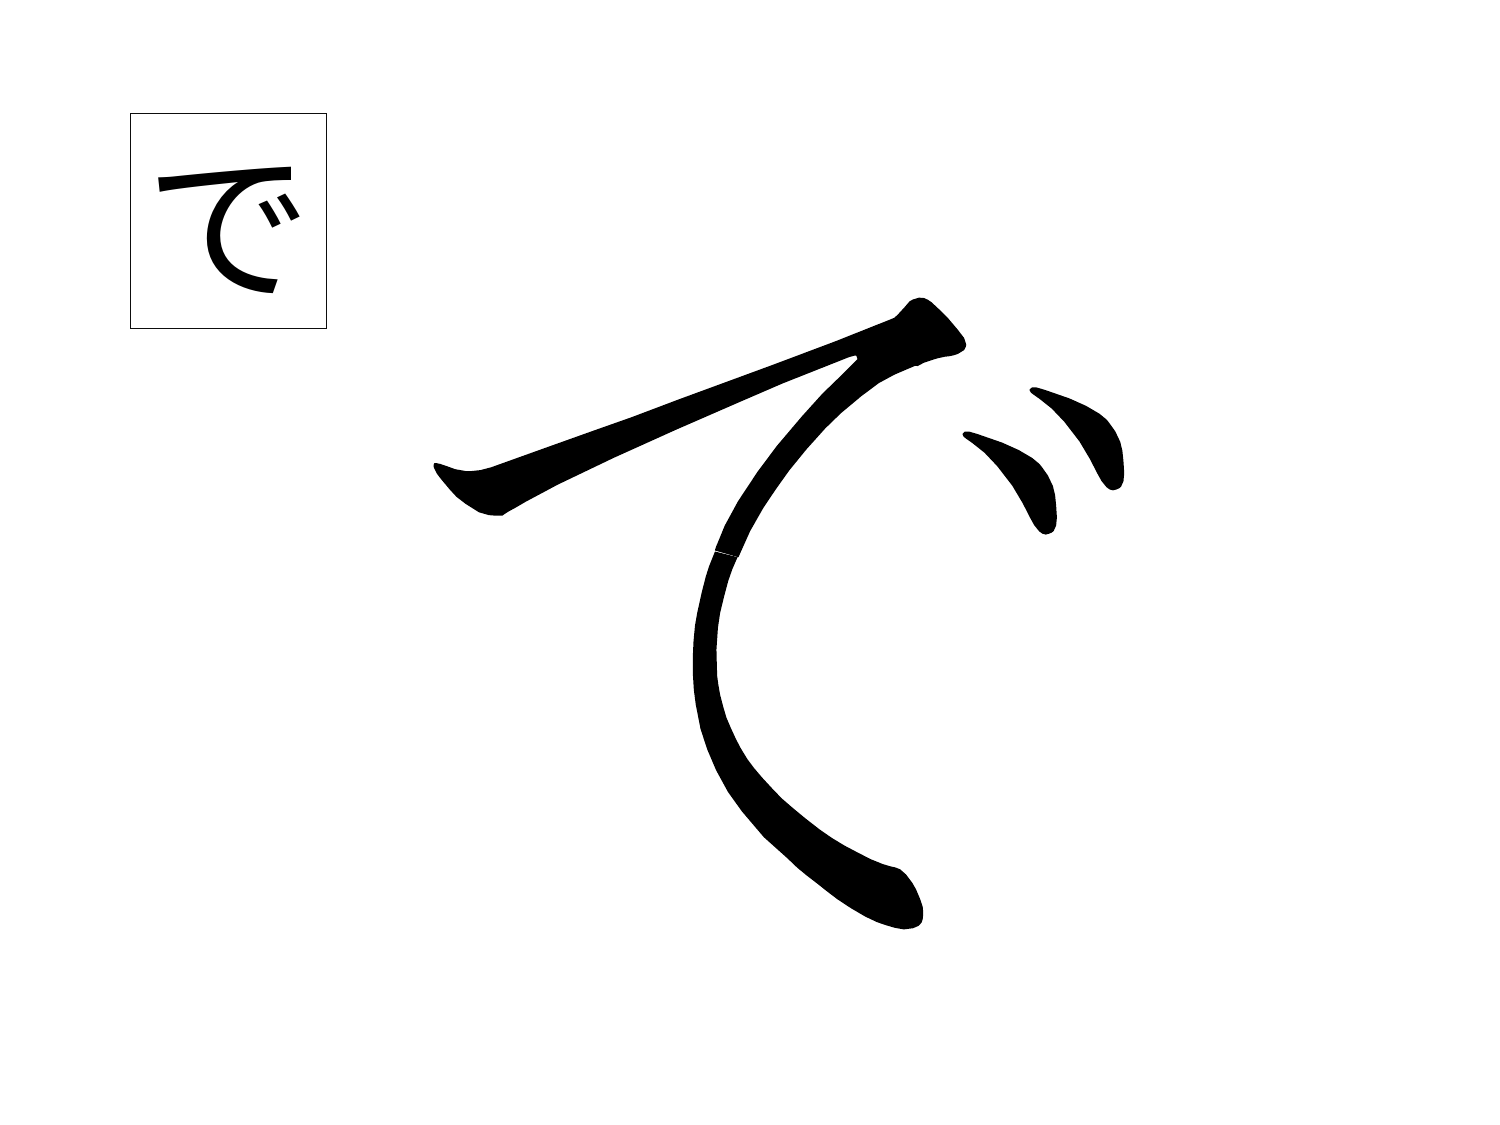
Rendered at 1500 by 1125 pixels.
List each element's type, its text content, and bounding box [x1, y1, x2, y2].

text_box [712, 352, 926, 559]
text_box [1027, 385, 1127, 493]
text_box [960, 429, 1060, 537]
text_box [690, 549, 926, 932]
text_box [431, 295, 969, 518]
text_box で [130, 113, 327, 329]
